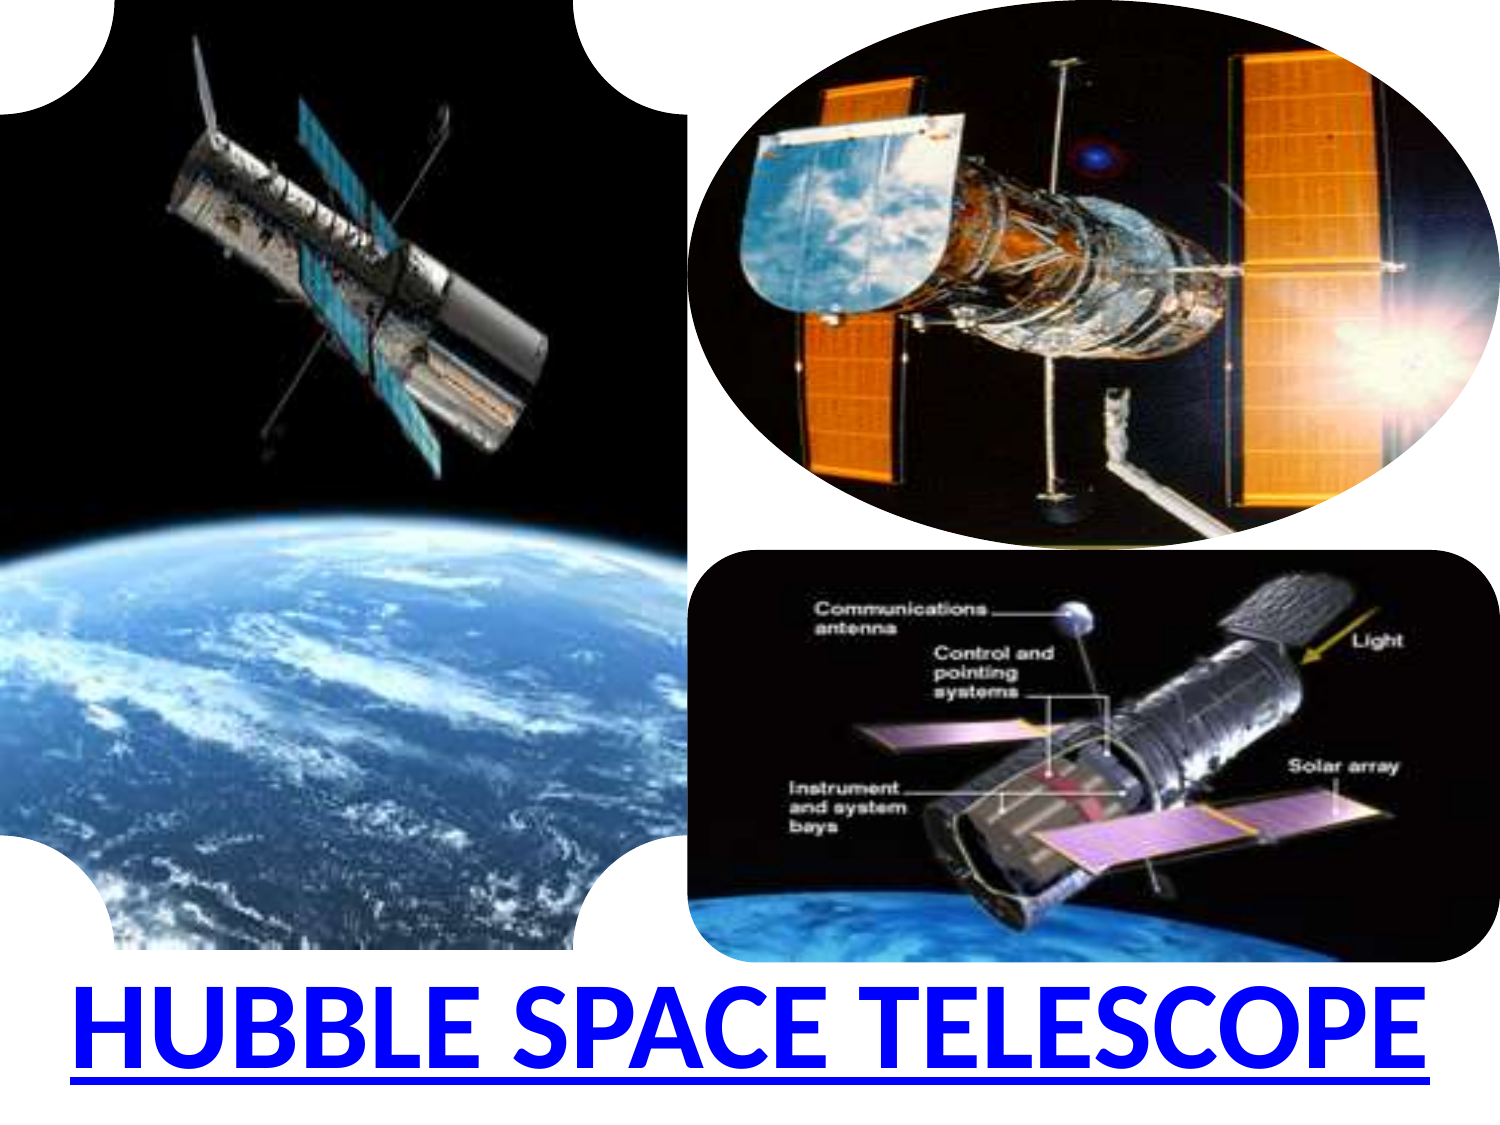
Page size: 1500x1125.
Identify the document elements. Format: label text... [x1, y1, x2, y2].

picture [687, 0, 1500, 963]
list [0, 0, 685, 951]
title HUBBLE SPACE TELESCOPE [0, 959, 1500, 1125]
